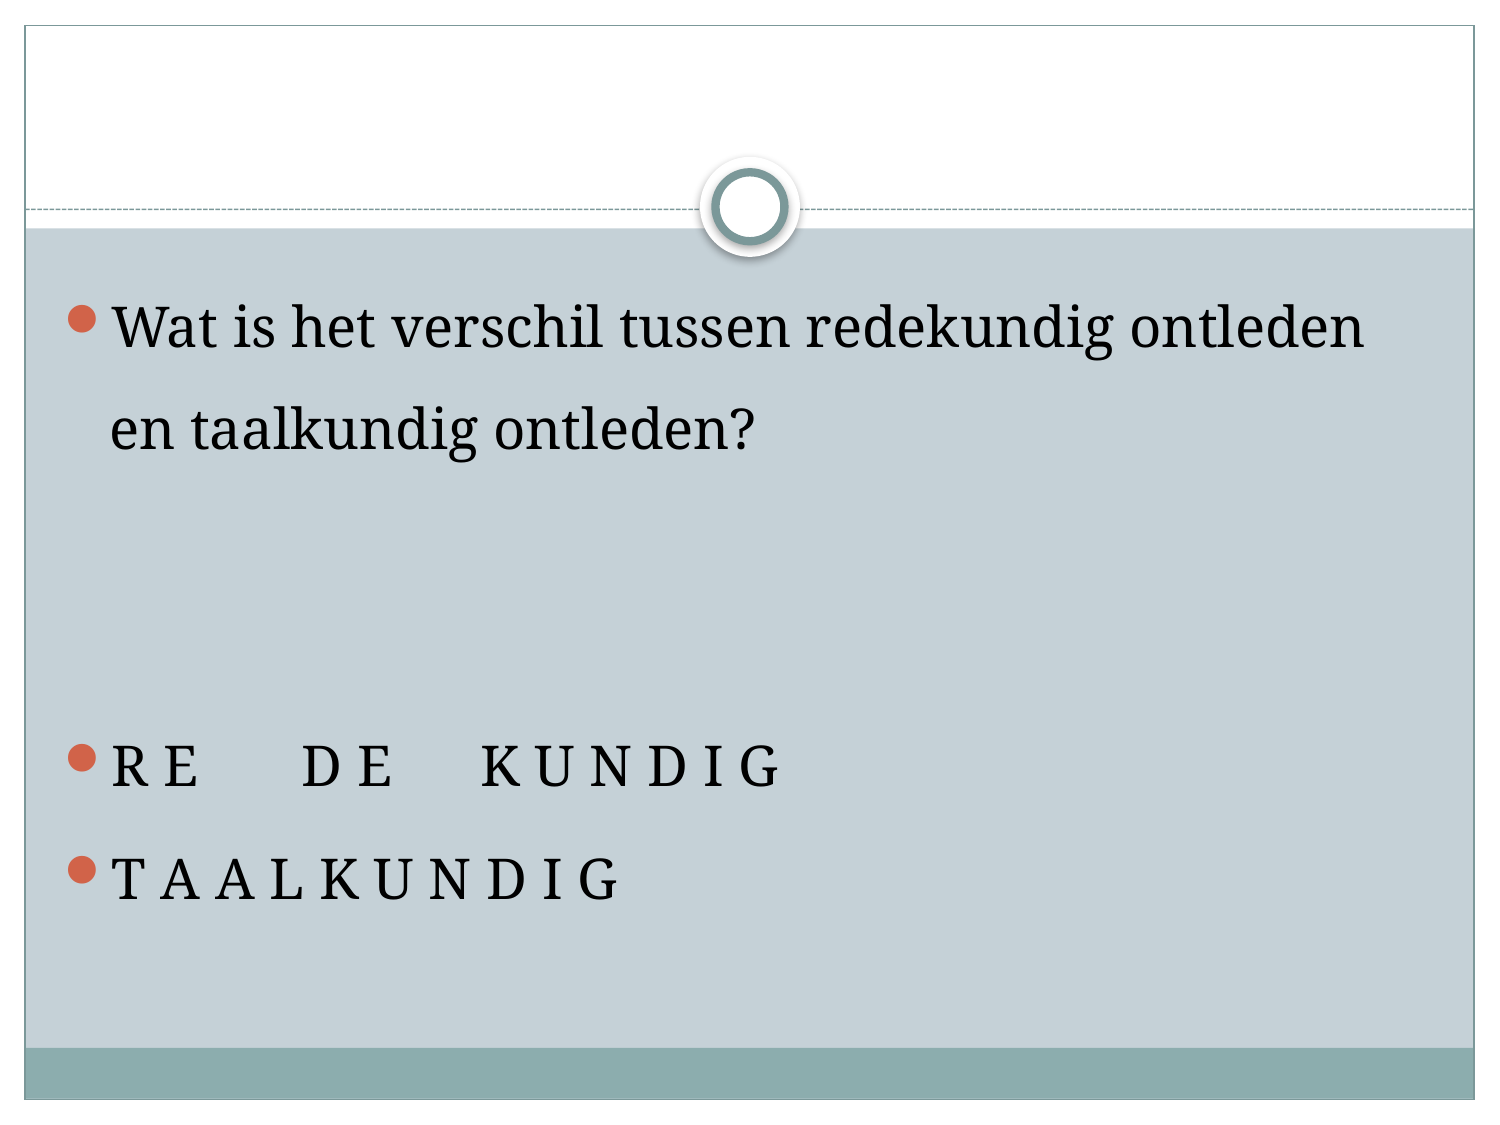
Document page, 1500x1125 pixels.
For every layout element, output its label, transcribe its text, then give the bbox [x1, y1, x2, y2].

list Wat is het verschil tussen redekundig ontleden en taalkundig ontleden? R E D E K U N D I G T A A L K U N D I G [49, 250, 1445, 1001]
